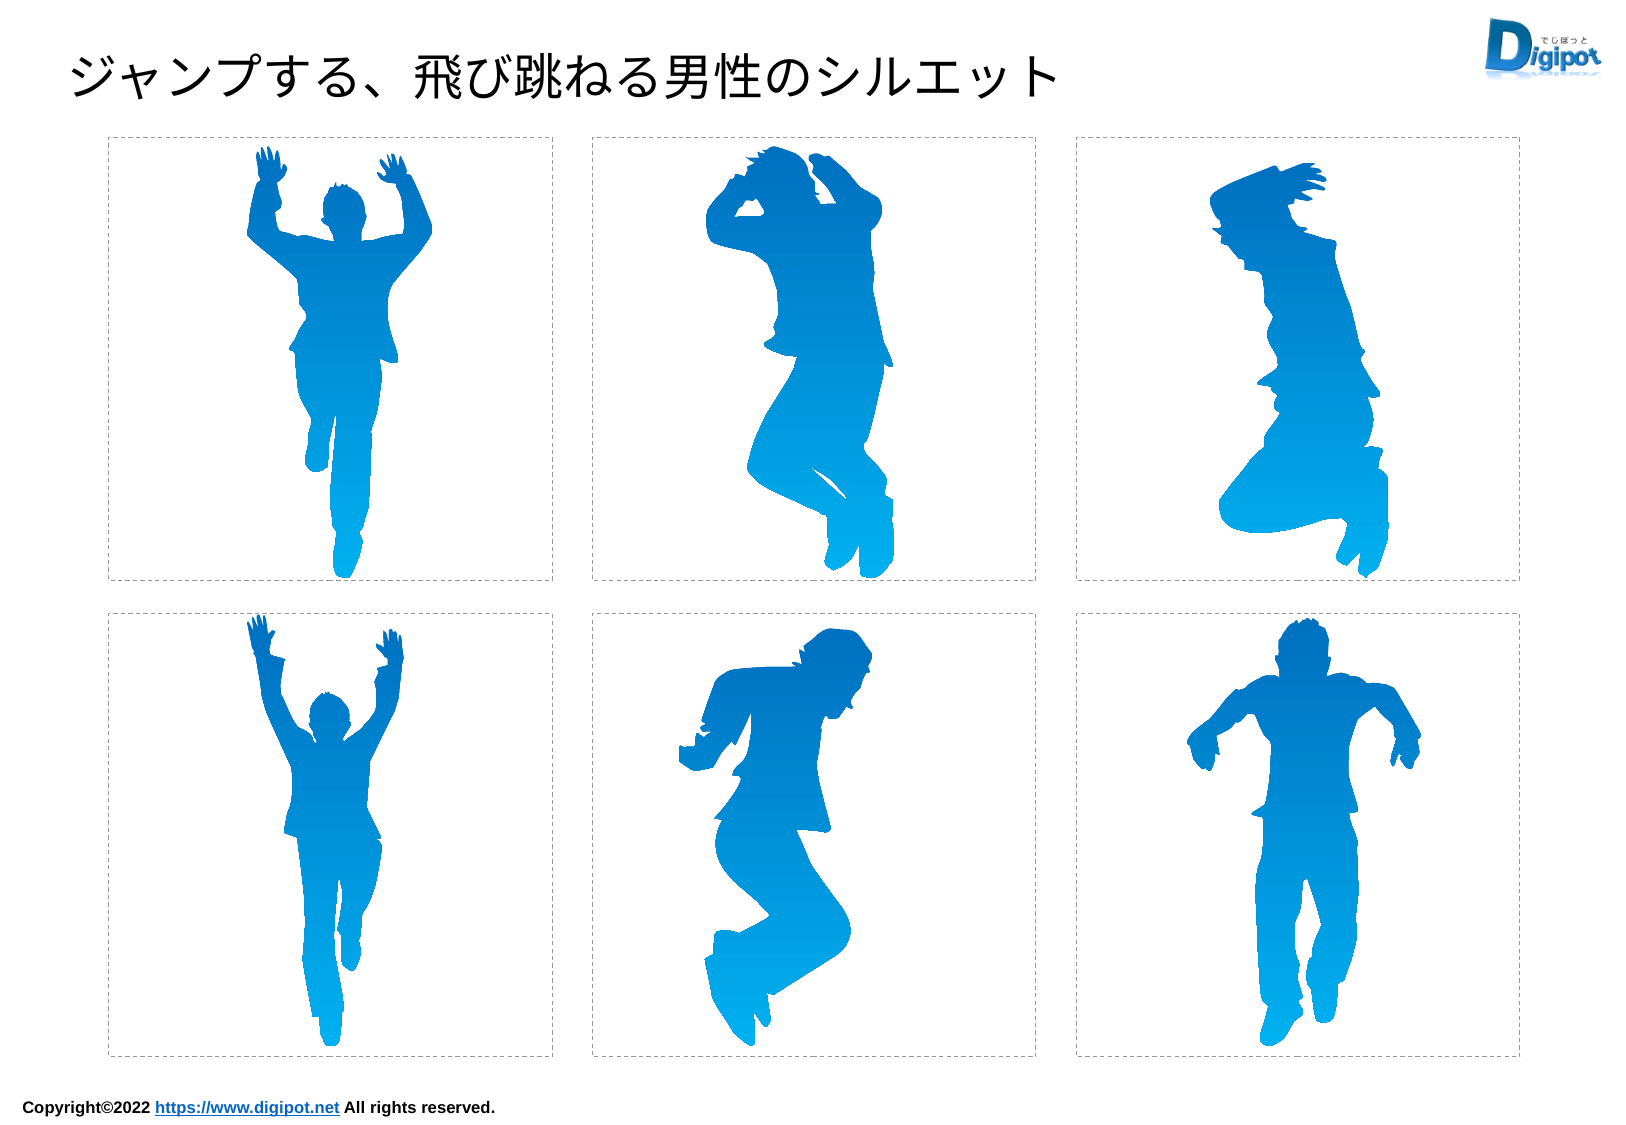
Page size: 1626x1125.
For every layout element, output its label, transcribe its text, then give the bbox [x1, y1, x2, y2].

text_box [247, 614, 404, 1046]
text_box [1210, 162, 1389, 578]
text_box [678, 628, 873, 1046]
text_box [1186, 617, 1422, 1046]
text_box ジャンプする、飛び跳ねる男性のシルエット [52, 38, 1079, 113]
text_box [706, 146, 895, 578]
picture [1485, 18, 1602, 82]
text_box [247, 146, 433, 578]
